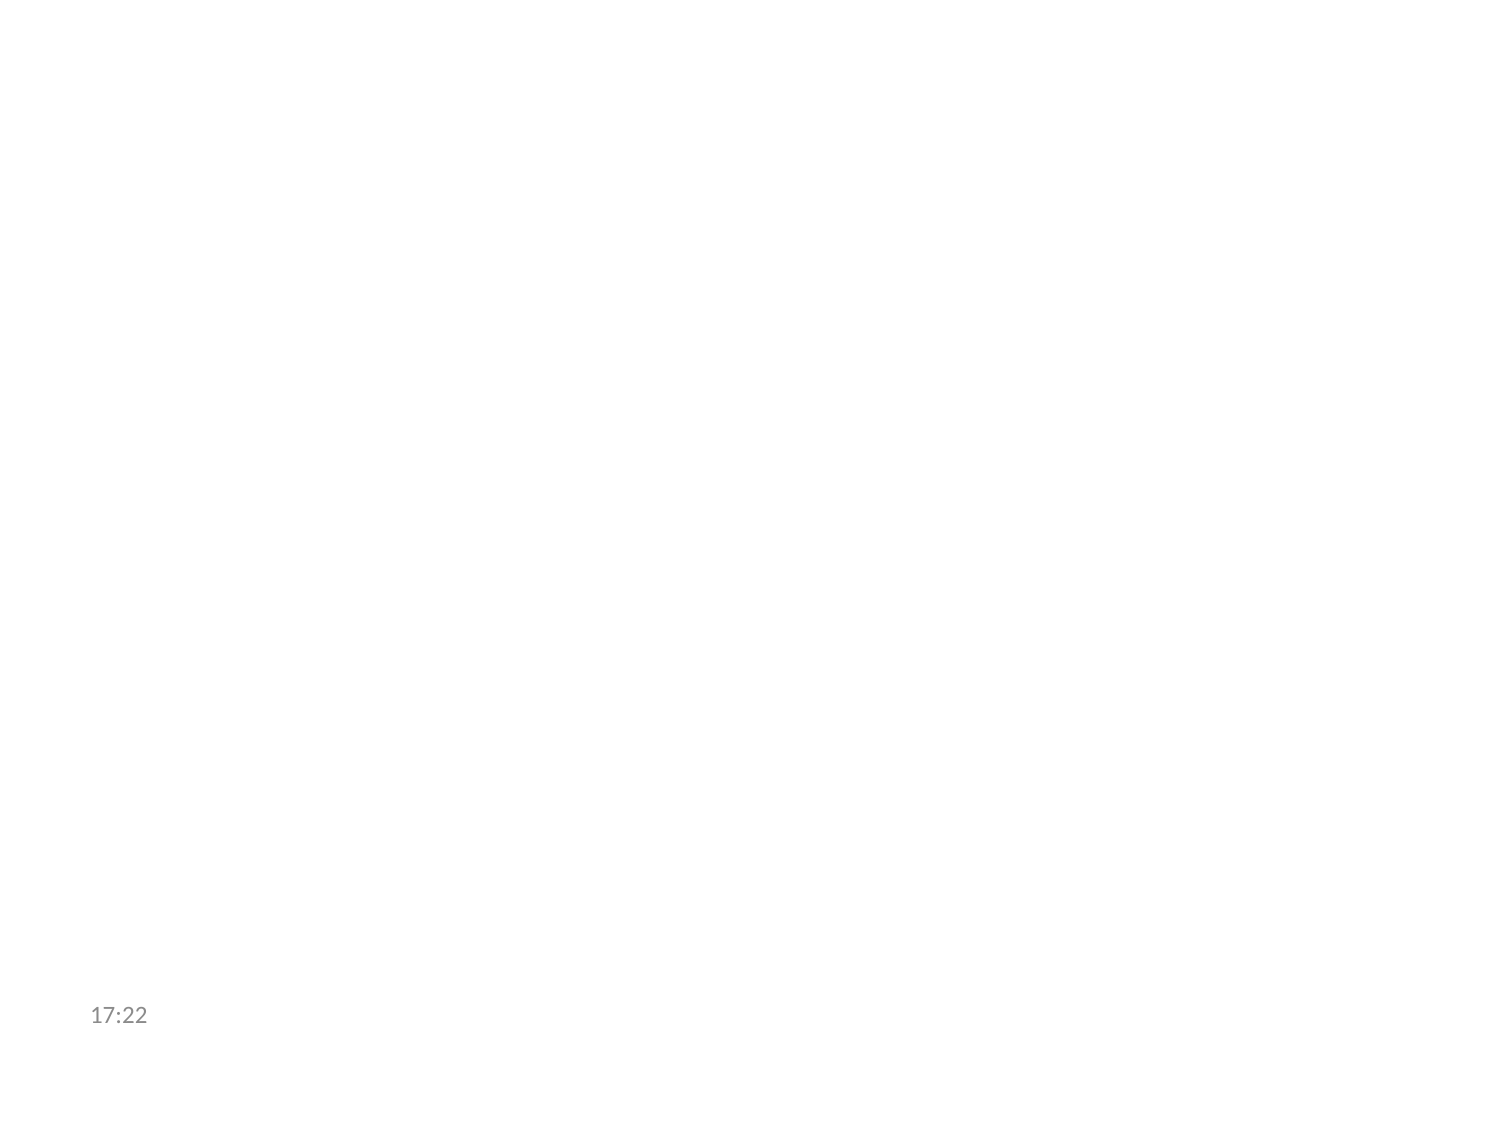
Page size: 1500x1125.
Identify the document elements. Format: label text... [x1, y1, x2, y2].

text_box 15:35 [75, 983, 425, 1044]
